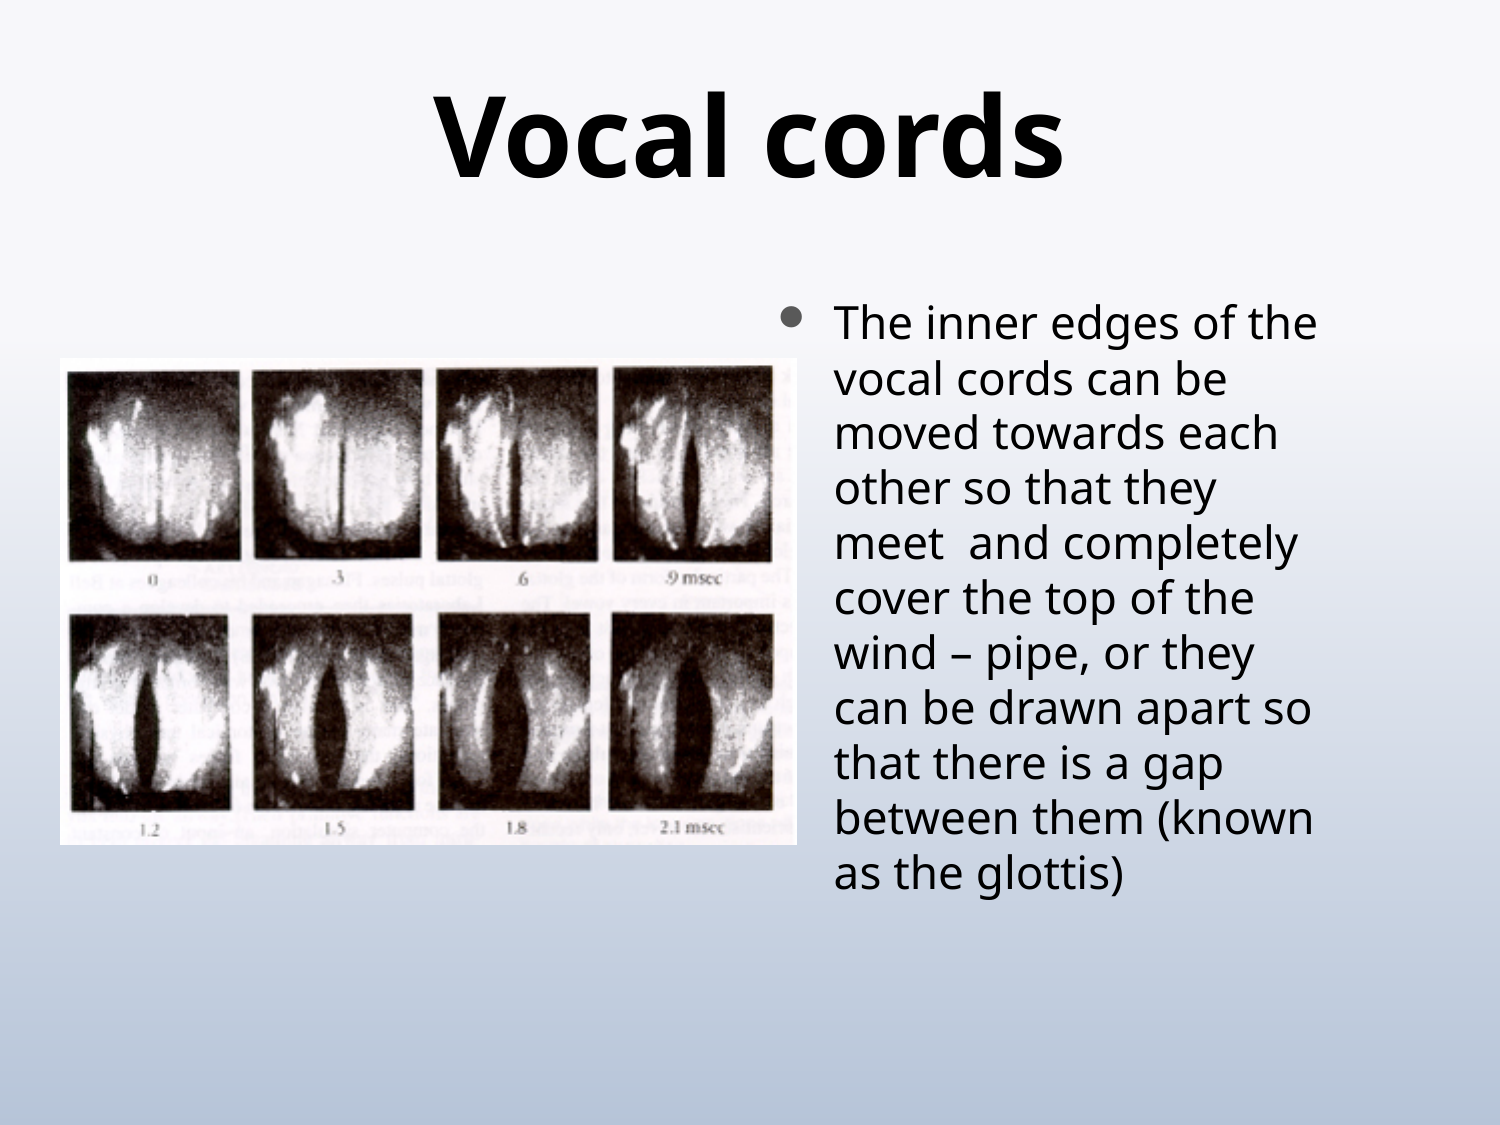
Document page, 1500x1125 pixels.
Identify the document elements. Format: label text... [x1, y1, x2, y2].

picture [58, 356, 799, 847]
title Vocal cords [150, 37, 1350, 245]
list The inner edges of the vocal cords can be moved towards each other so that they meet and completely cover the top of the wind – pipe, or they can be drawn apart so that there is a gap between them (known as the glottis) [762, 286, 1348, 995]
